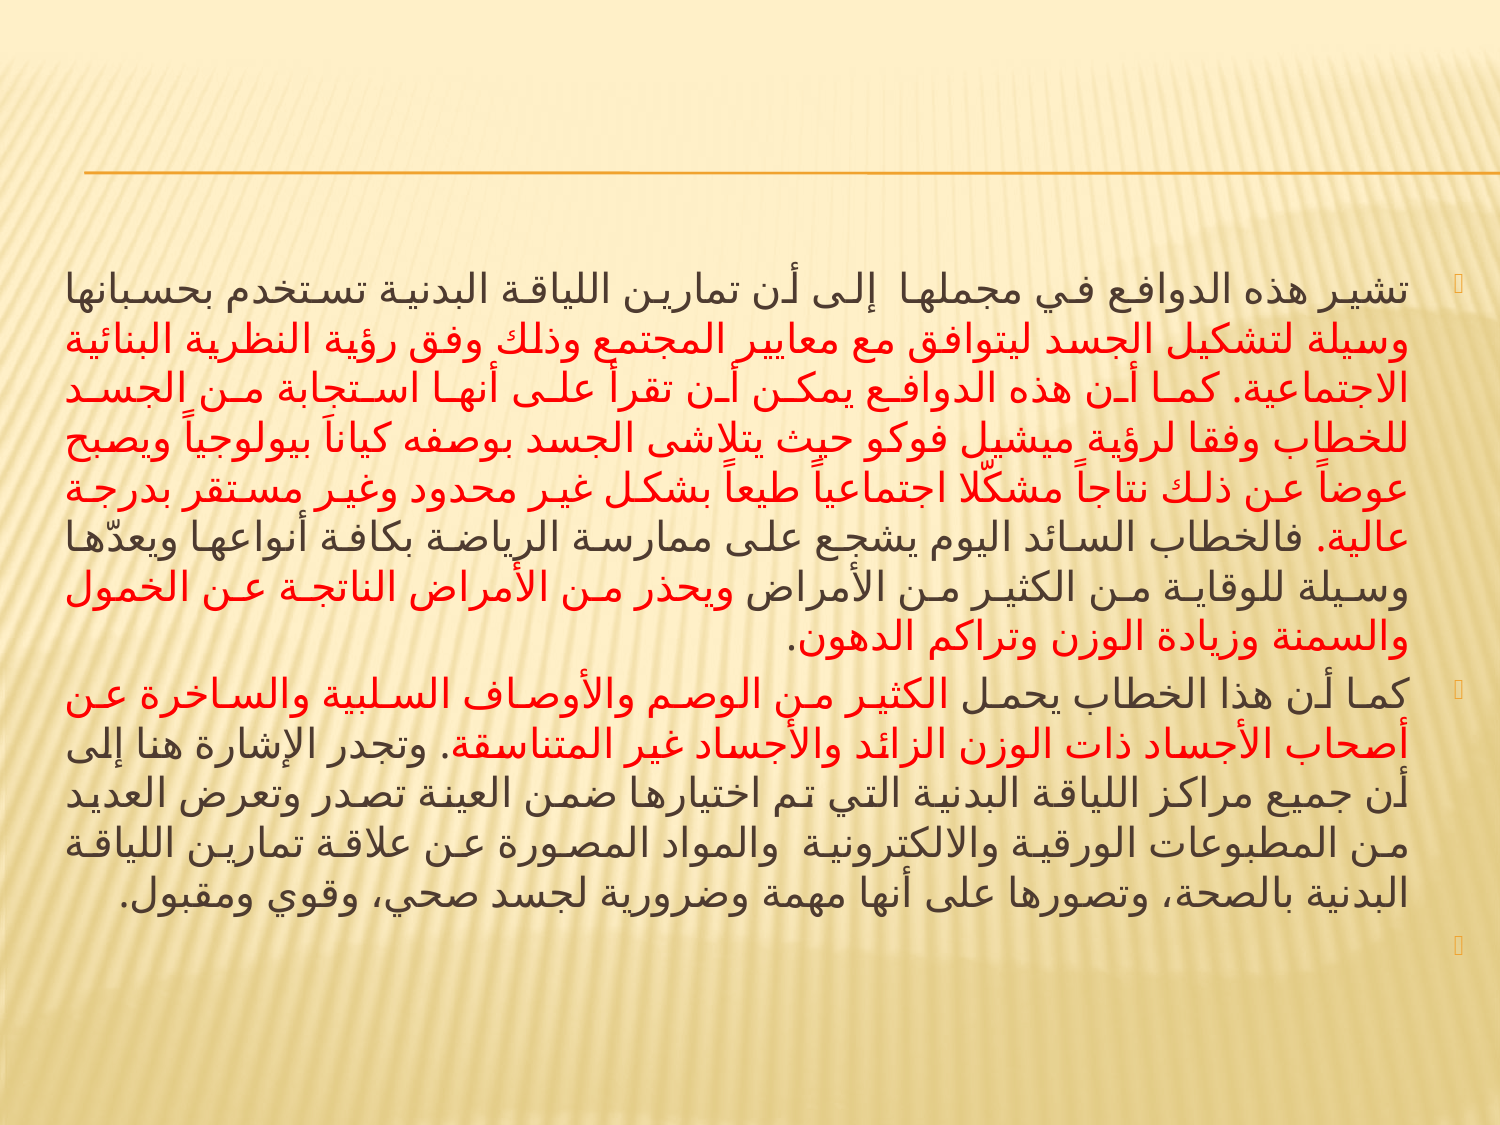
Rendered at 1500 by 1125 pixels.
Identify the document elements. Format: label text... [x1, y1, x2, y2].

list تشير هذه الدوافع في مجملها إلى أن تمارين اللياقة البدنية تستخدم بحسبانها وسيلة لتشكيل الجسد ليتوافق مع معايير المجتمع وذلك وفق رؤية النظرية البنائية الاجتماعية. كما أن هذه الدوافع يمكن أن تقرأ على أنها استجابة من الجسد للخطاب وفقا لرؤية ميشيل فوكو حيث يتلاشى الجسد بوصفه كياناَ بيولوجياً ويصبح عوضاً عن ذلك نتاجاً مشكّلا اجتماعياً طيعاً بشكل غير محدود وغير مستقر بدرجة عالية. فالخطاب السائد اليوم يشجع على ممارسة الرياضة بكافة أنواعها ويعدّها وسيلة للوقاية من الكثير من الأمراض ويحذر من الأمراض الناتجة عن الخمول والسمنة وزيادة الوزن وتراكم الدهون. كما أن هذا الخطاب يحمل الكثير من الوصم والأوصاف السلبية والساخرة عن أصحاب الأجساد ذات الوزن الزائد والأجساد غير المتناسقة. وتجدر الإشارة هنا إلى أن جميع مراكز اللياقة البدنية التي تم اختيارها ضمن العينة تصدر وتعرض العديد من المطبوعات الورقية والالكترونية والمواد المصورة عن علاقة تمارين اللياقة البدنية بالصحة، وتصورها على أنها مهمة وضرورية لجسد صحي، وقوي ومقبول. [50, 254, 1475, 998]
